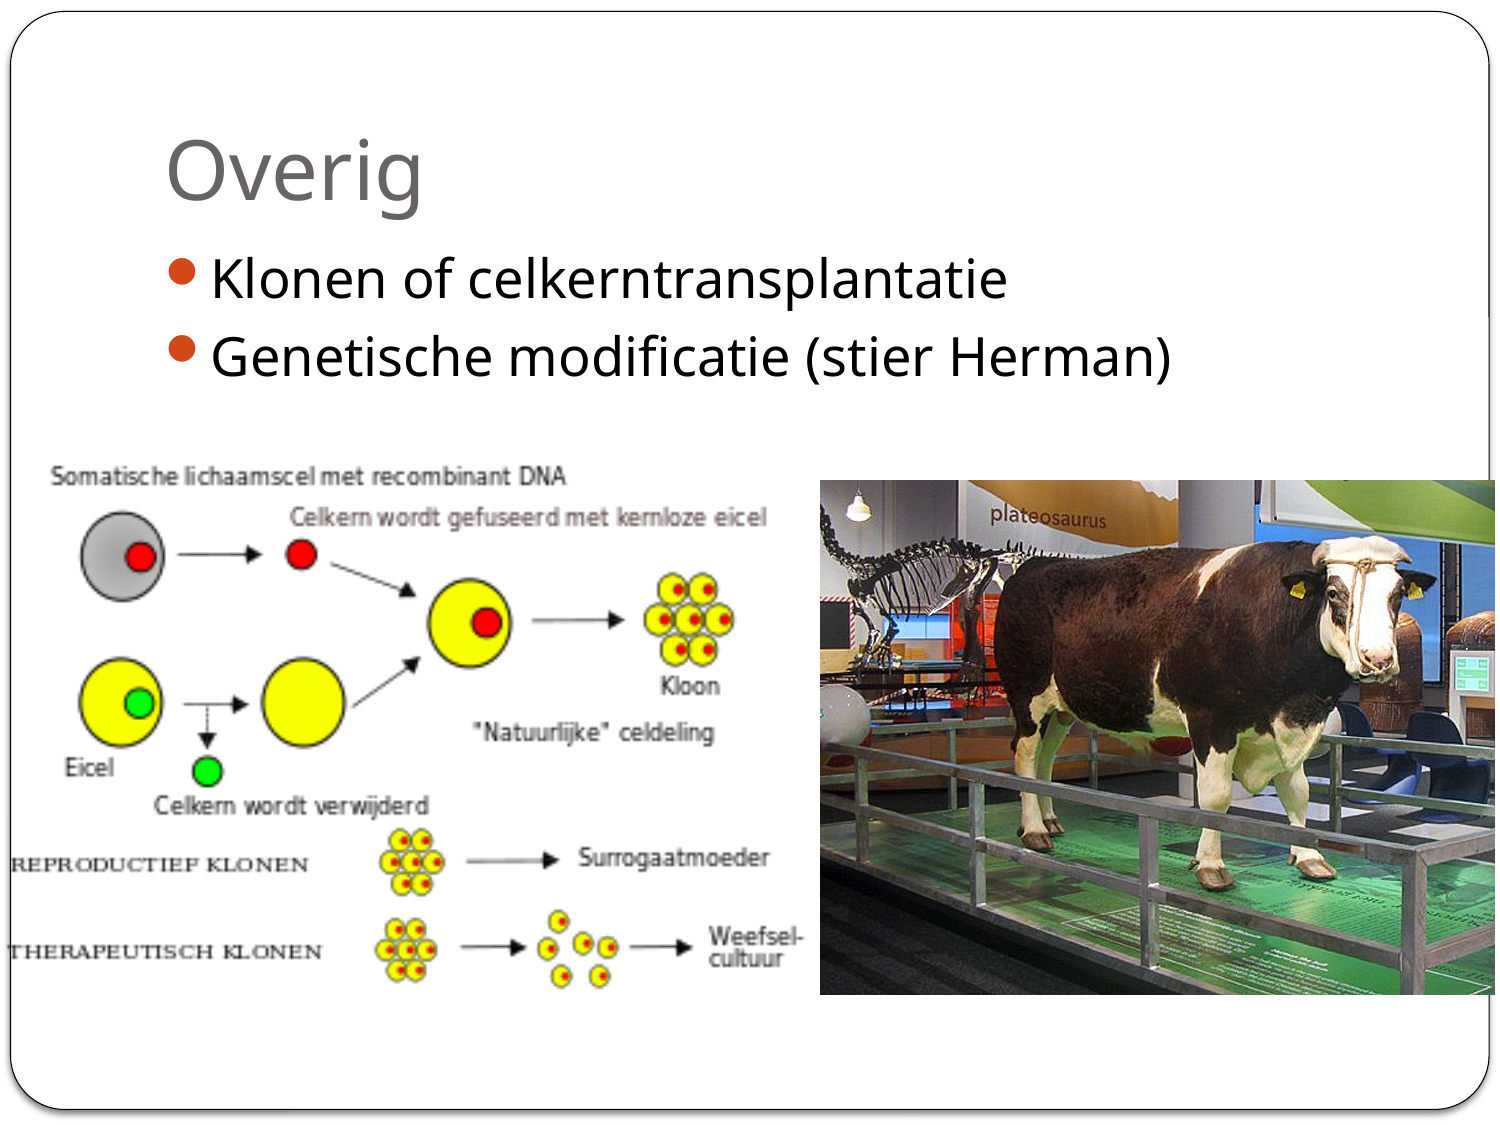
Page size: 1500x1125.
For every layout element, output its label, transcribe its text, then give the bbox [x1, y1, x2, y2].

list Klonen of celkerntransplantatie Genetische modificatie (stier Herman) [150, 237, 1425, 478]
picture [0, 455, 816, 995]
title Overig [150, 45, 1425, 233]
picture [820, 480, 1495, 995]
